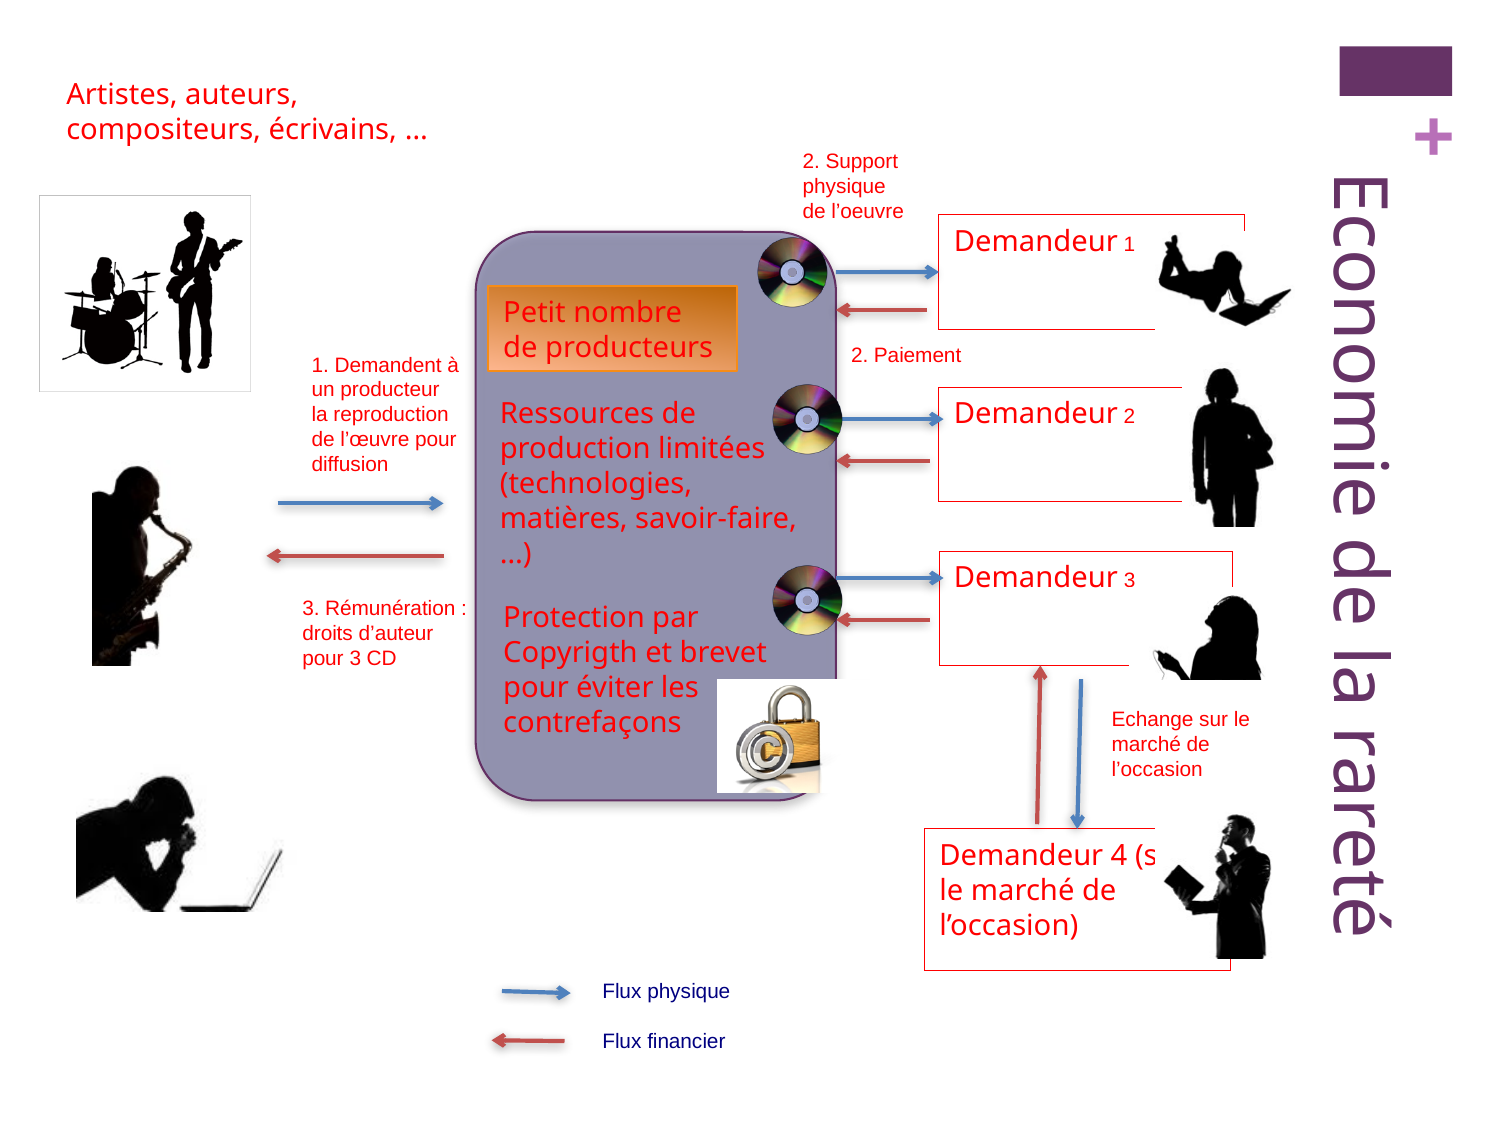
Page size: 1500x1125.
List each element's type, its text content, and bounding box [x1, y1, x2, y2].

text_box 1. Demandent à un producteur la reproduction de l’œuvre pour diffusion [296, 343, 476, 489]
text_box Demandeur 2 [938, 387, 1175, 502]
text_box Demandeur 3 [939, 551, 1233, 666]
text_box 2. Support physique de l’oeuvre [787, 140, 919, 249]
text_box Flux physique Flux financier [587, 970, 748, 1094]
picture [717, 678, 871, 794]
picture [755, 235, 828, 308]
title Economie de la rareté [1311, 156, 1424, 1005]
text_box Ressources de production limitées (technologies, matières, savoir-faire, …) [485, 387, 836, 577]
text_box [1076, 678, 1082, 830]
picture [1128, 586, 1267, 680]
text_box Echange sur le marché de l’occasion [1096, 698, 1295, 807]
text_box Petit nombre de producteurs [487, 285, 738, 372]
text_box Artistes, auteurs, compositeurs, écrivains, … [51, 67, 444, 153]
picture [770, 383, 843, 456]
picture [38, 194, 252, 393]
text_box 2. Paiement [835, 333, 982, 393]
picture [1155, 795, 1279, 960]
picture [91, 460, 229, 666]
picture [1155, 231, 1296, 330]
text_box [501, 990, 572, 994]
text_box 3. Rémunération : droits d’auteur pour 3 CD [287, 587, 486, 696]
text_box [474, 230, 837, 802]
picture [1182, 361, 1279, 527]
text_box Demandeur 4 (sur le marché de l’occasion) [924, 828, 1231, 971]
picture [75, 746, 298, 912]
text_box Demandeur 1 [938, 214, 1245, 330]
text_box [1036, 664, 1041, 825]
text_box Protection par Copyrigth et brevet pour éviter les contrefaçons [488, 590, 807, 746]
picture [770, 564, 843, 637]
